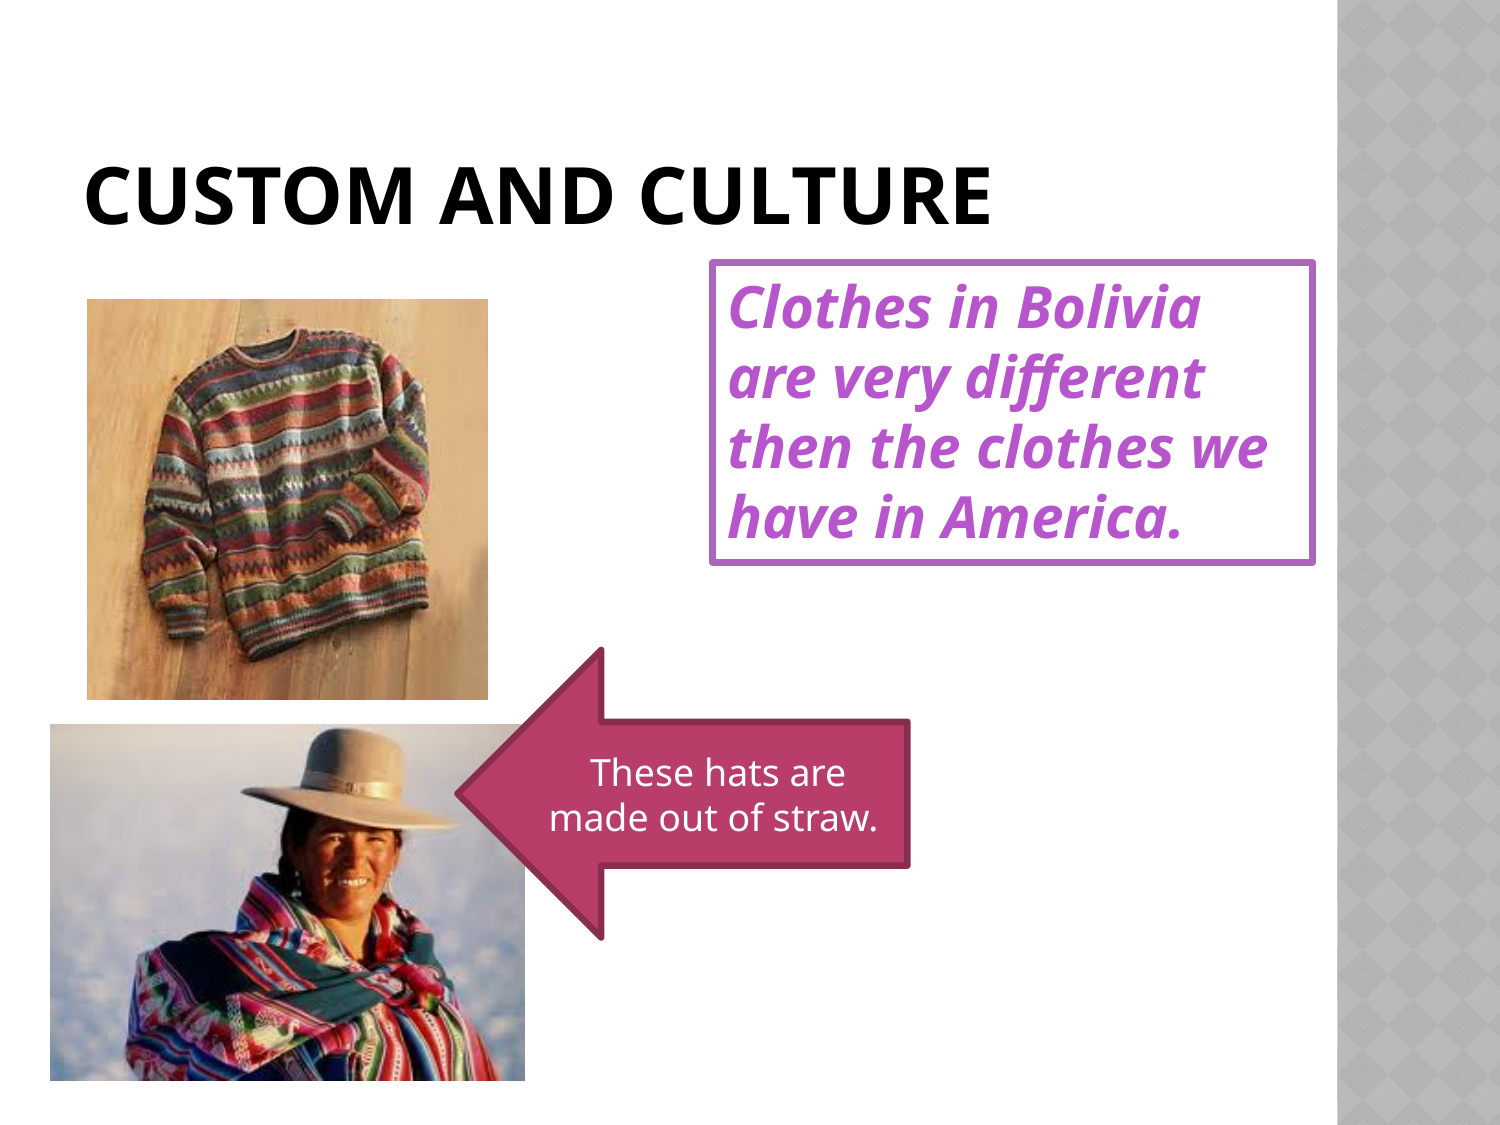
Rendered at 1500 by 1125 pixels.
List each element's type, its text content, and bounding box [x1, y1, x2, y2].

list Clothes in Bolivia are very different then the clothes we have in America. [709, 259, 1316, 566]
picture [49, 724, 526, 1082]
text_box These hats are made out of straw. [523, 646, 911, 941]
picture [87, 299, 488, 701]
title Custom and culture [75, 52, 1263, 240]
